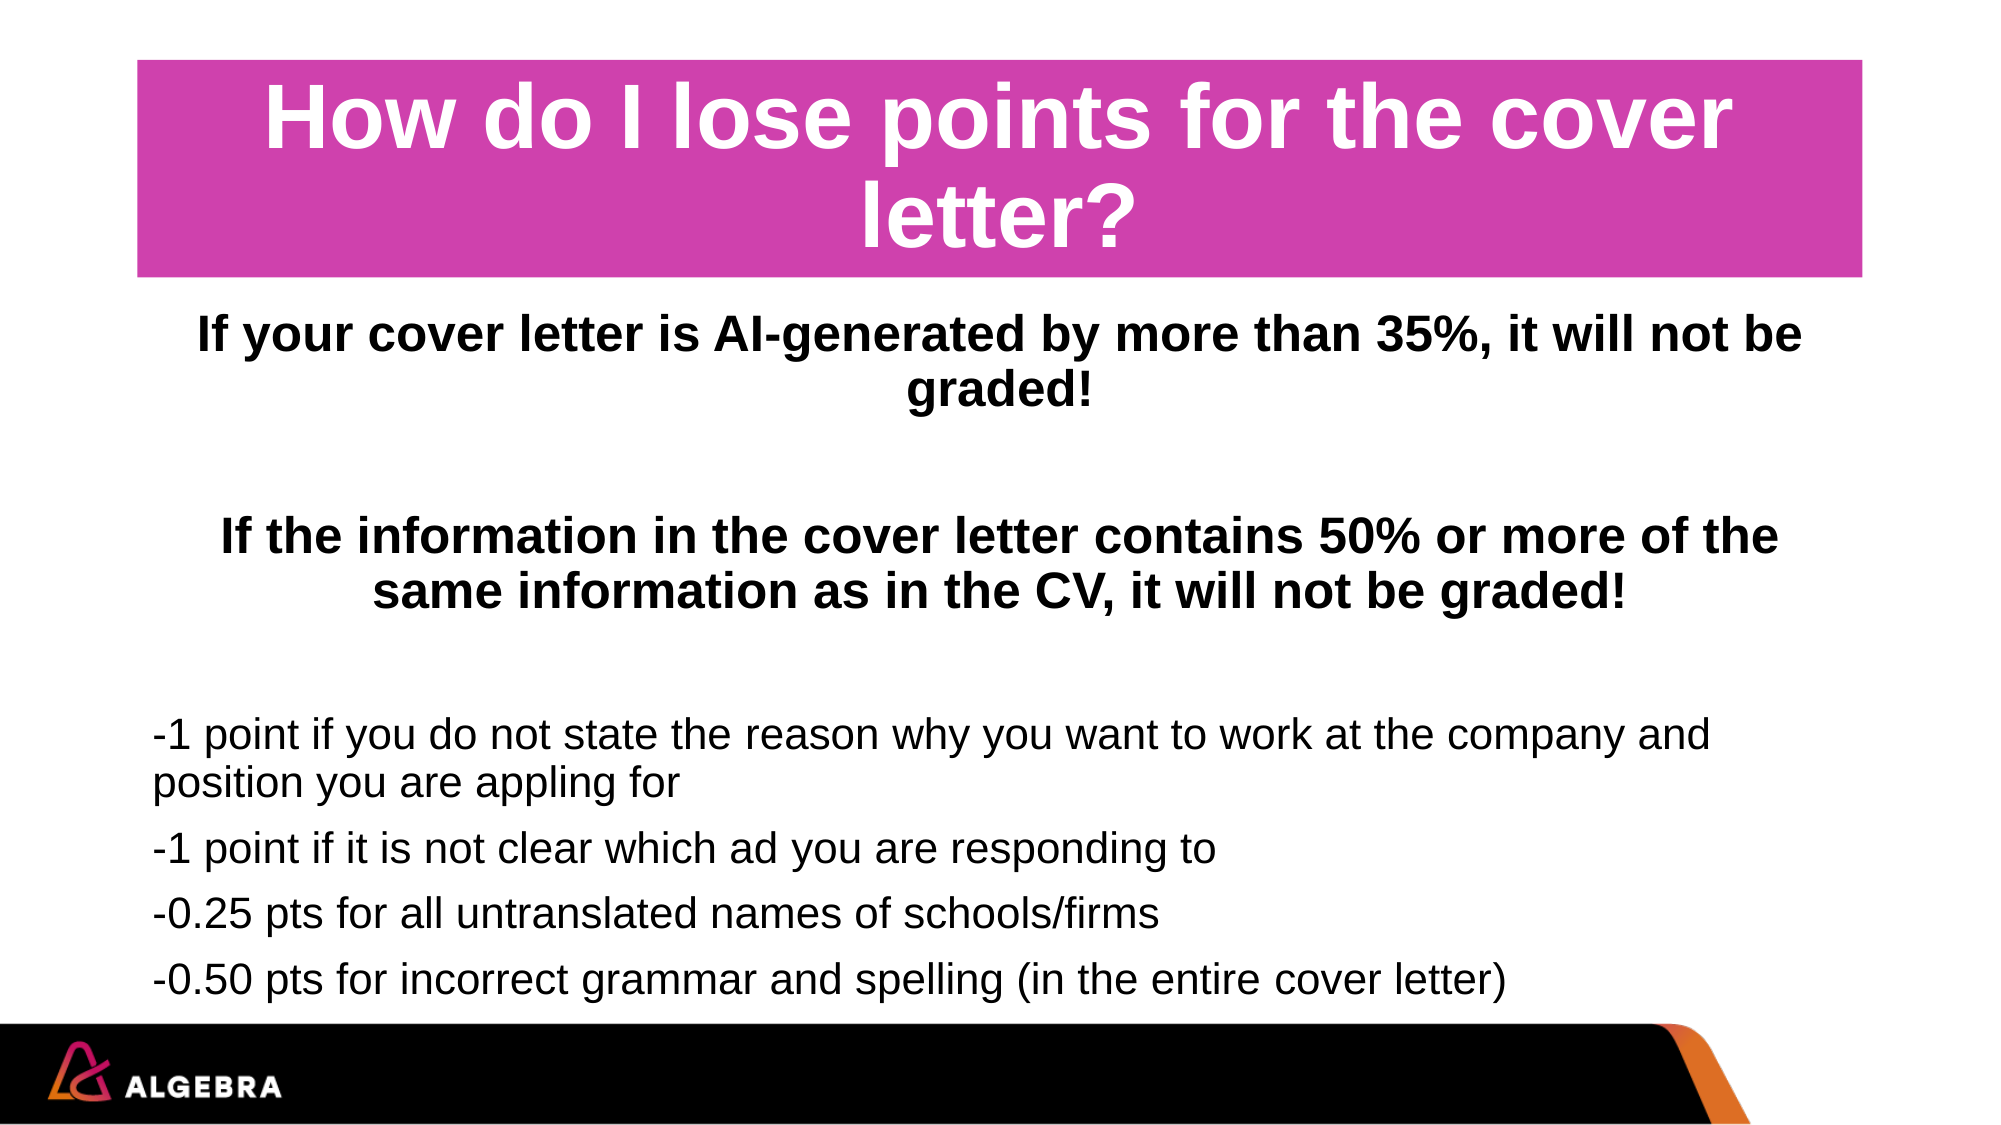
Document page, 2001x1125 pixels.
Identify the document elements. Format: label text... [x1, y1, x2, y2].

list If your cover letter is AI-generated by more than 35%, it will not be graded! If the information in the cover letter contains 50% or more of the same information as in the CV, it will not be graded! -1 point if you do not state the reason why you want to work at the company and position you are appling for -1 point if it is not clear which ad you are responding to -0.25 pts for all untranslated names of schools/firms -0.50 pts for incorrect grammar and spelling (in the entire cover letter) [137, 299, 1863, 1014]
title How do I lose points for the cover letter? [137, 59, 1863, 278]
picture [0, 1023, 1958, 1125]
